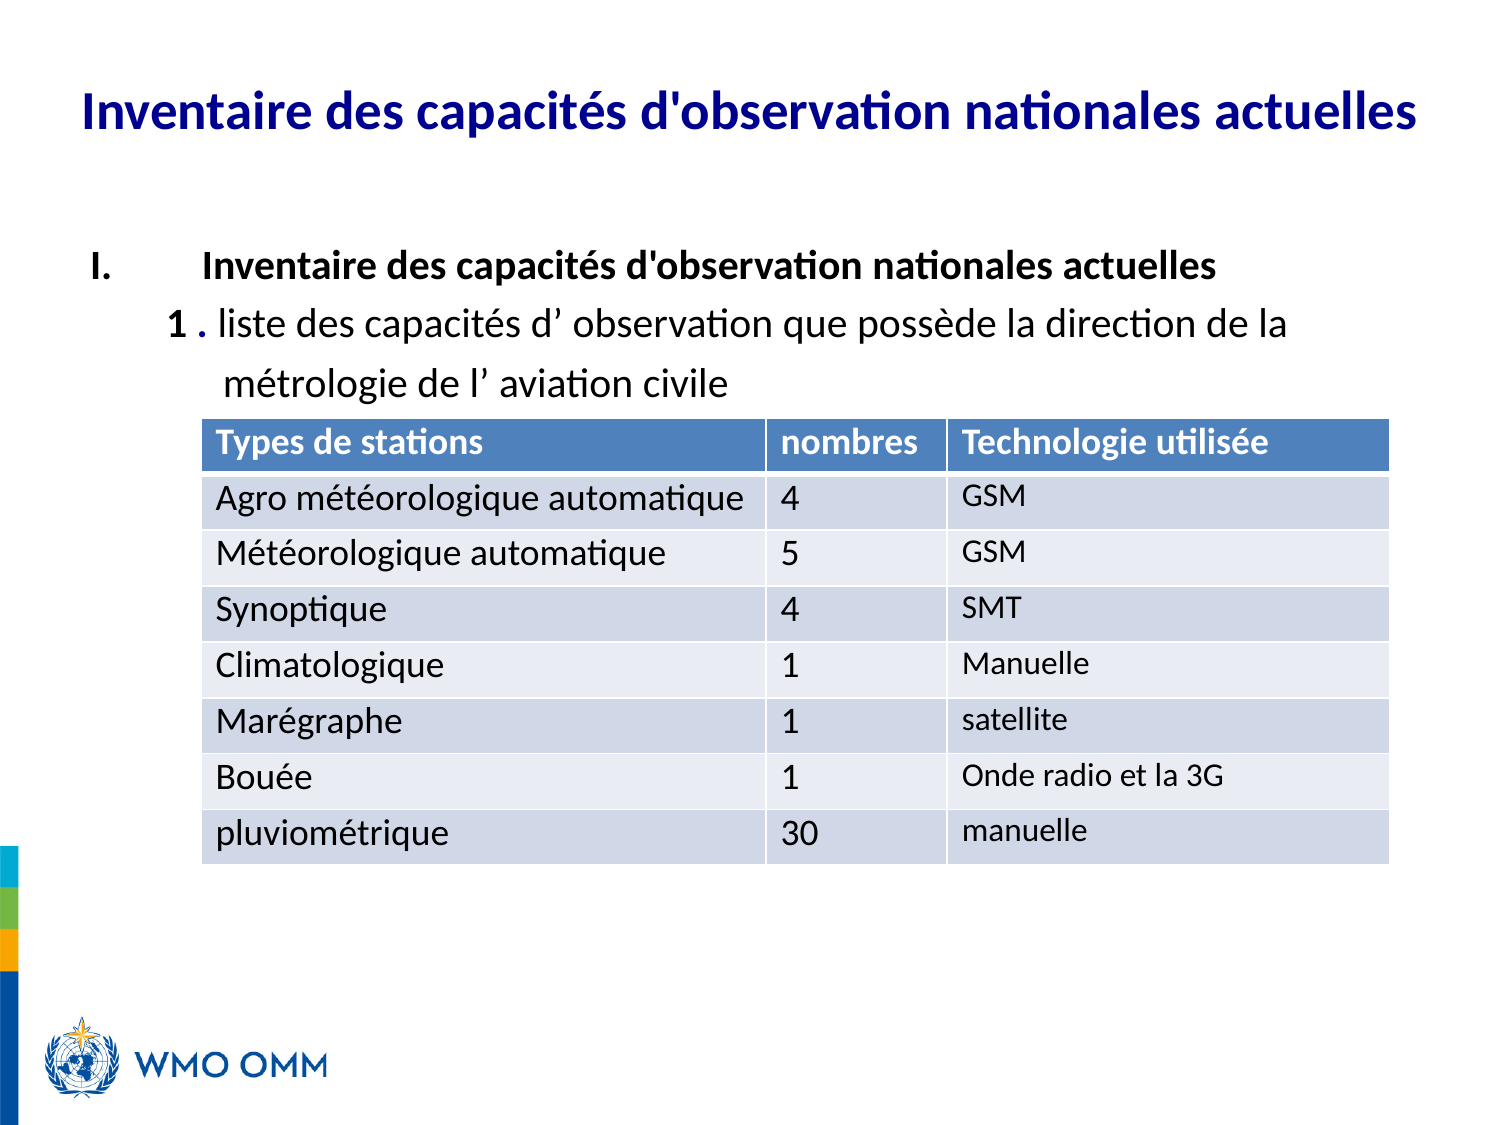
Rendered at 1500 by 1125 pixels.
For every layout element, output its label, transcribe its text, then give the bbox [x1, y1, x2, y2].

table_header nombres [767, 419, 946, 471]
table_header Types de stations [202, 419, 765, 471]
table_cell 5 [767, 531, 946, 585]
table_cell pluviométrique [202, 810, 765, 864]
table_cell Synoptique [202, 587, 765, 641]
table_cell GSM [948, 477, 1389, 529]
table_cell Marégraphe [202, 699, 765, 753]
table_cell Météorologique automatique [202, 531, 765, 585]
table_cell GSM [948, 531, 1389, 585]
table_cell 4 [767, 587, 946, 641]
table_cell 1 [767, 699, 946, 753]
table_cell Climatologique [202, 643, 765, 697]
table_cell Onde radio et la 3G [948, 754, 1389, 809]
list Inventaire des capacités d'observation nationales actuelles 1 . liste des capacités d’ observation que possède la direction de la métrologie de l’ aviation civile [75, 230, 1425, 982]
table_cell manuelle [948, 810, 1389, 864]
table_cell 1 [767, 754, 946, 809]
table_header Technologie utilisée [948, 419, 1389, 471]
picture [0, 845, 327, 1125]
table_cell 1 [767, 643, 946, 697]
table_cell Agro météorologique automatique [202, 477, 765, 529]
table_cell satellite [948, 699, 1389, 753]
title Inventaire des capacités d'observation nationales actuelles [59, 45, 1443, 233]
table_cell SMT [948, 587, 1389, 641]
table_cell 30 [767, 810, 946, 864]
table_cell Manuelle [948, 643, 1389, 697]
table_cell Bouée [202, 754, 765, 809]
table_cell 4 [767, 477, 946, 529]
